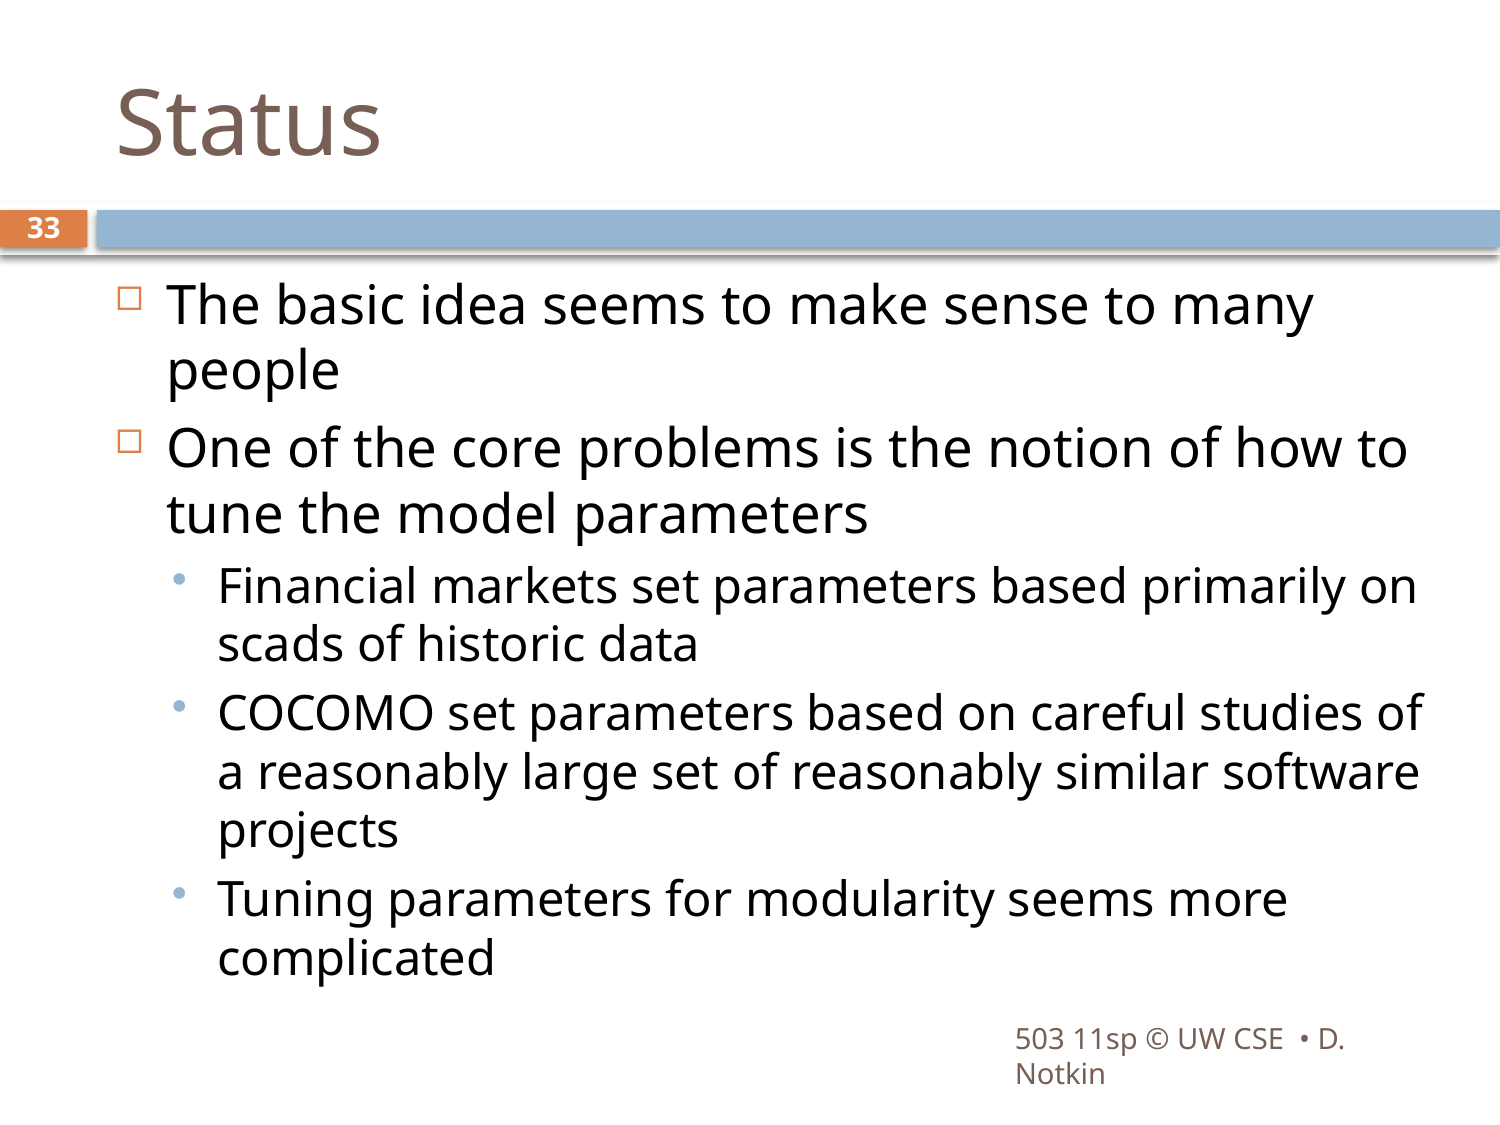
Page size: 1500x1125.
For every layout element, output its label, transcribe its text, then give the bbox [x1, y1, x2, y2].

list The basic idea seems to make sense to many people One of the core problems is the notion of how to tune the model parameters Financial markets set parameters based primarily on scads of historic data COCOMO set parameters based on careful studies of a reasonably large set of reasonably similar software projects Tuning parameters for modularity seems more complicated [100, 262, 1438, 1000]
slide_number 33 [0, 208, 88, 249]
slide_number 503 11sp © UW CSE • D. Notkin [999, 1025, 1438, 1085]
title Status [100, 37, 1438, 200]
